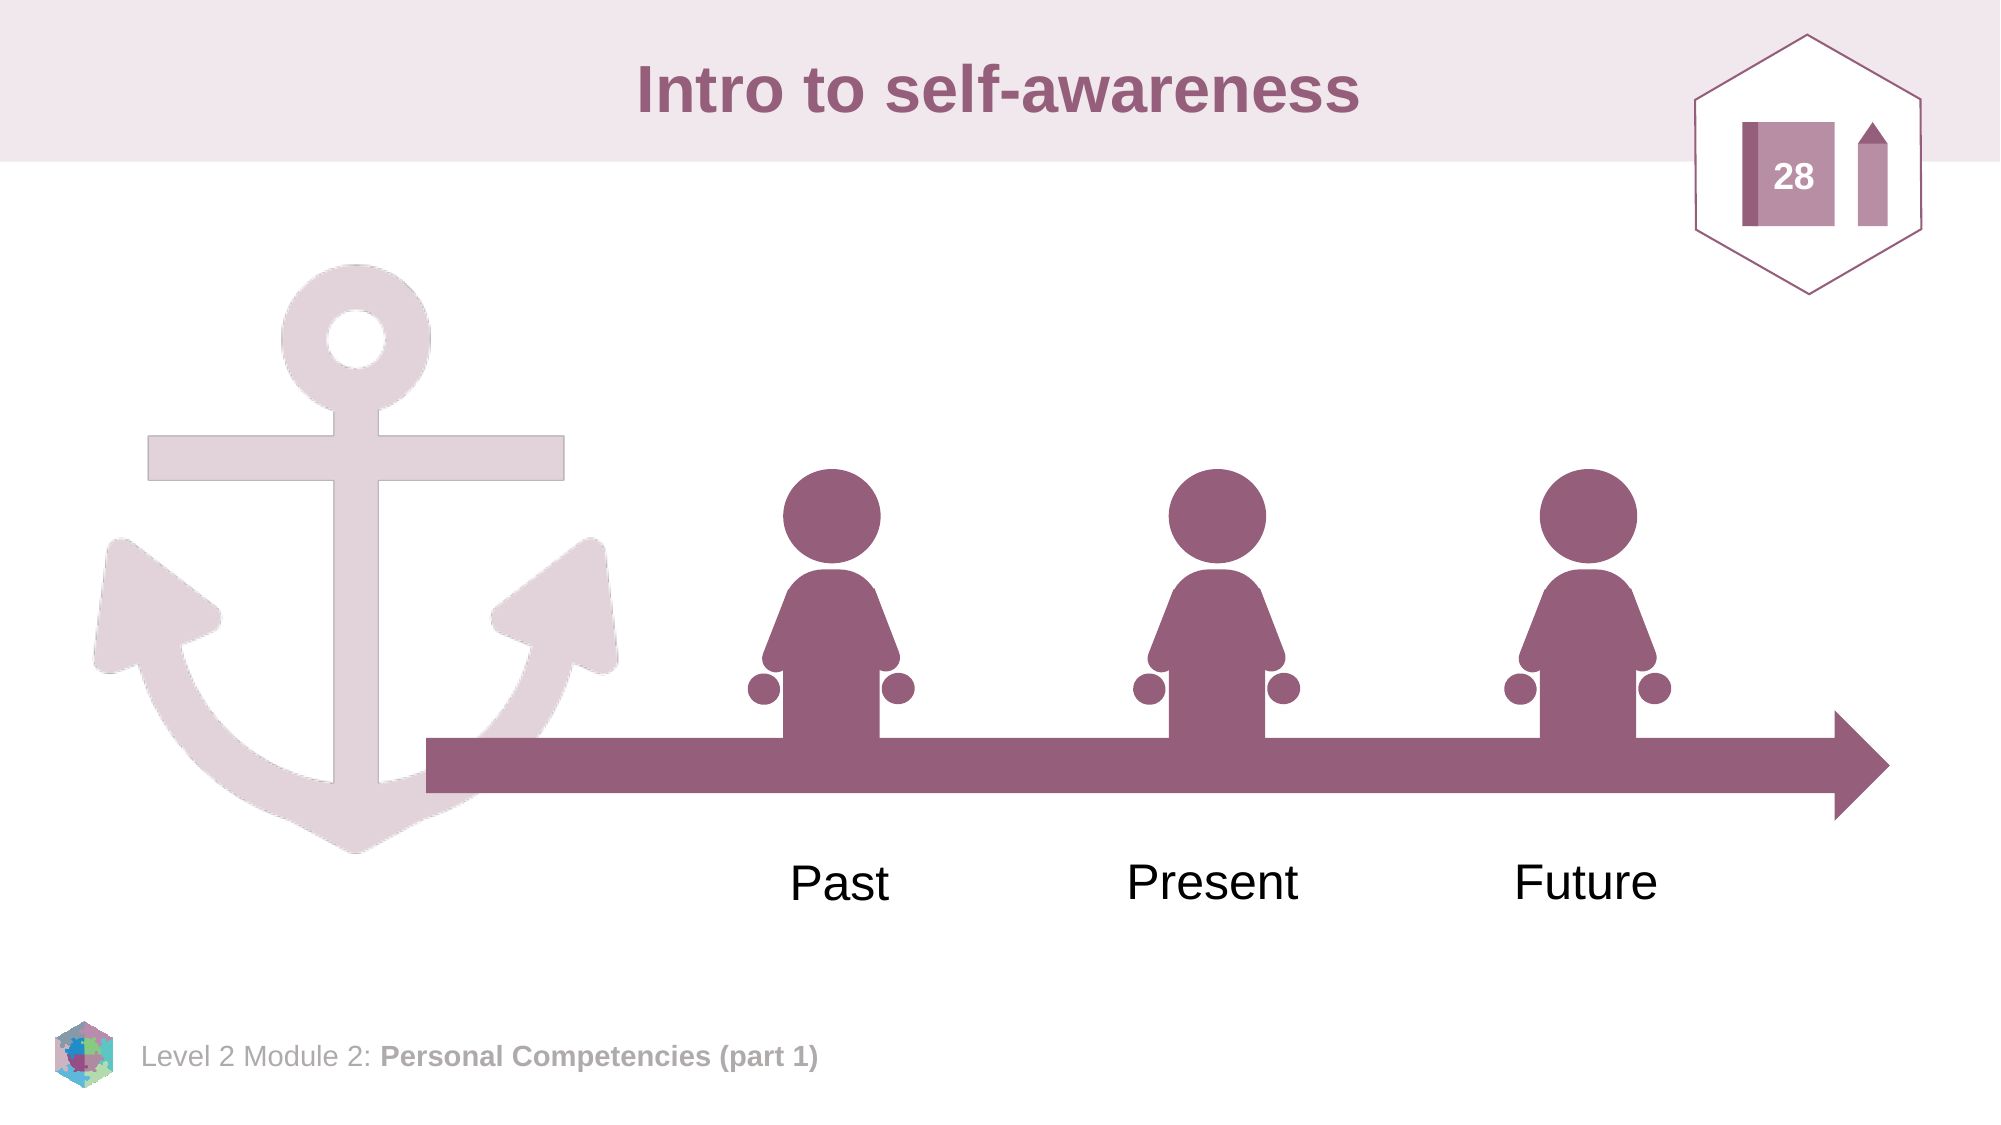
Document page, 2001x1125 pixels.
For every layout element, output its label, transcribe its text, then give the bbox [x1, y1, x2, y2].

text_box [753, 468, 909, 753]
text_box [1677, 52, 1939, 277]
text_box Future [1411, 842, 1761, 918]
text_box Past [713, 843, 1014, 918]
text_box Present [1038, 841, 1387, 917]
picture [0, 206, 713, 919]
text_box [1139, 468, 1295, 753]
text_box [1510, 468, 1666, 753]
text_box [713, 707, 1892, 824]
title Intro to self-awareness [137, 19, 1863, 163]
picture [55, 1021, 113, 1088]
